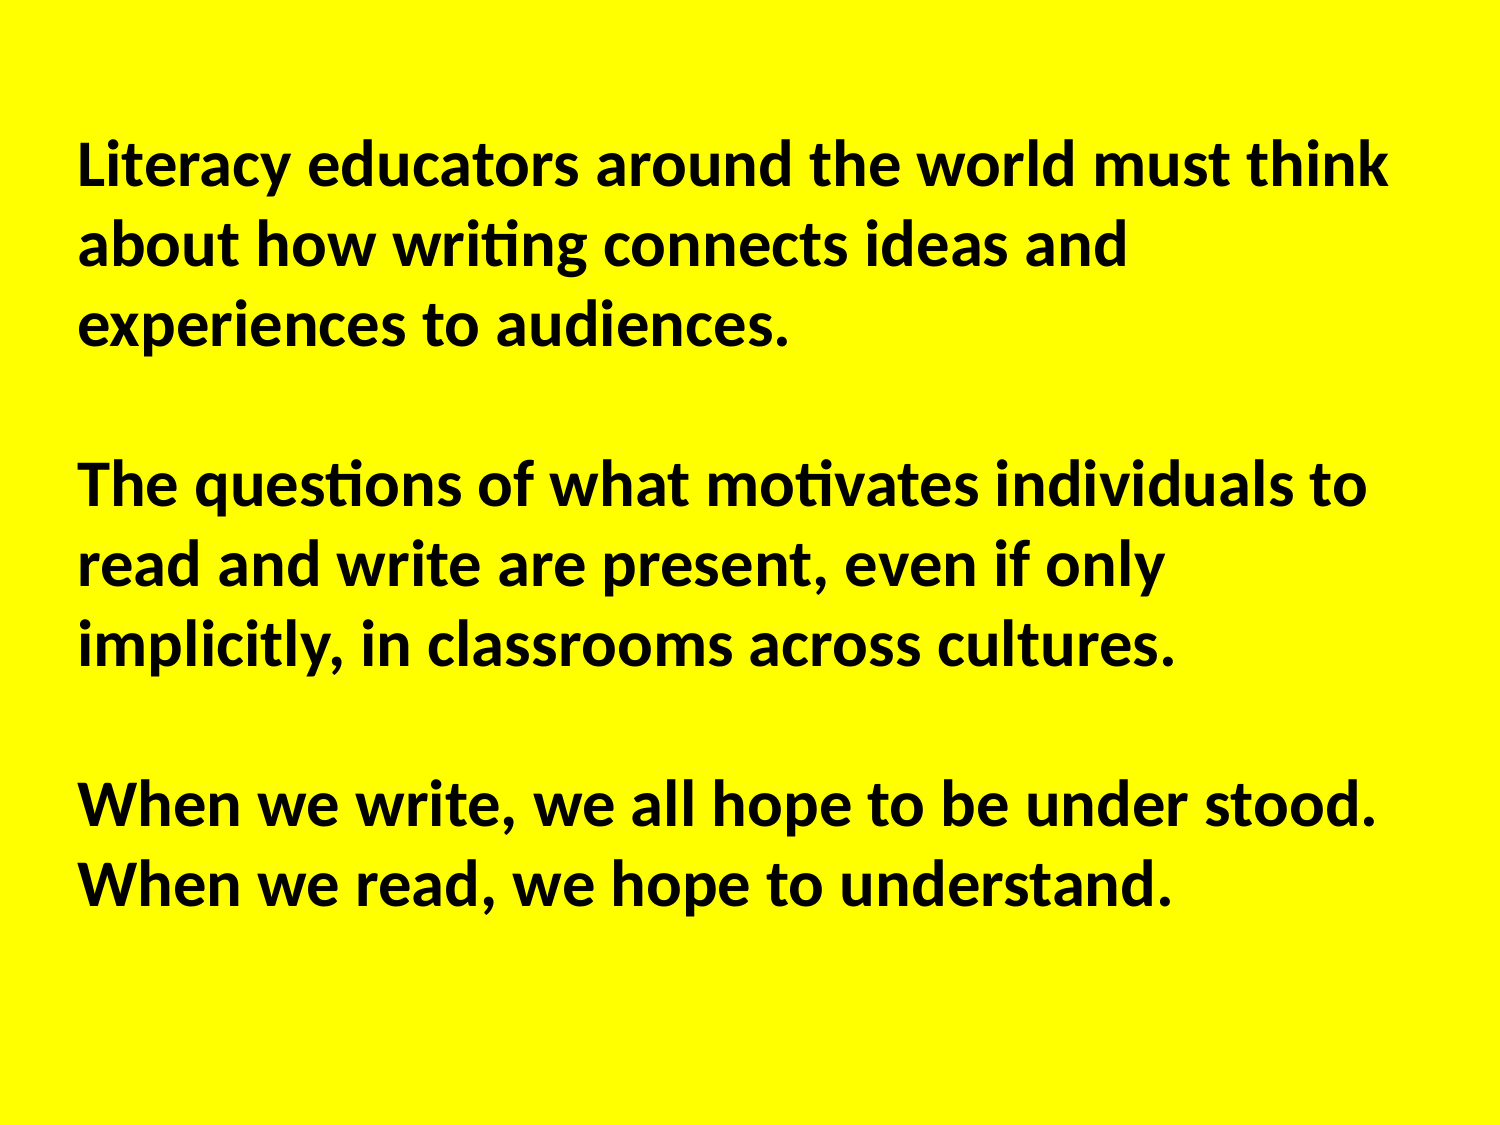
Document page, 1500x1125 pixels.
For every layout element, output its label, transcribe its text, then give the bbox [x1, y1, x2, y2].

text_box Literacy educators around the world must think about how writing connects ideas and experiences to audiences. The questions of what motivates individuals to read and write are present, even if only implicitly, in classrooms across cultures. When we write, we all hope to be under stood. When we read, we hope to understand. [62, 112, 1438, 1007]
